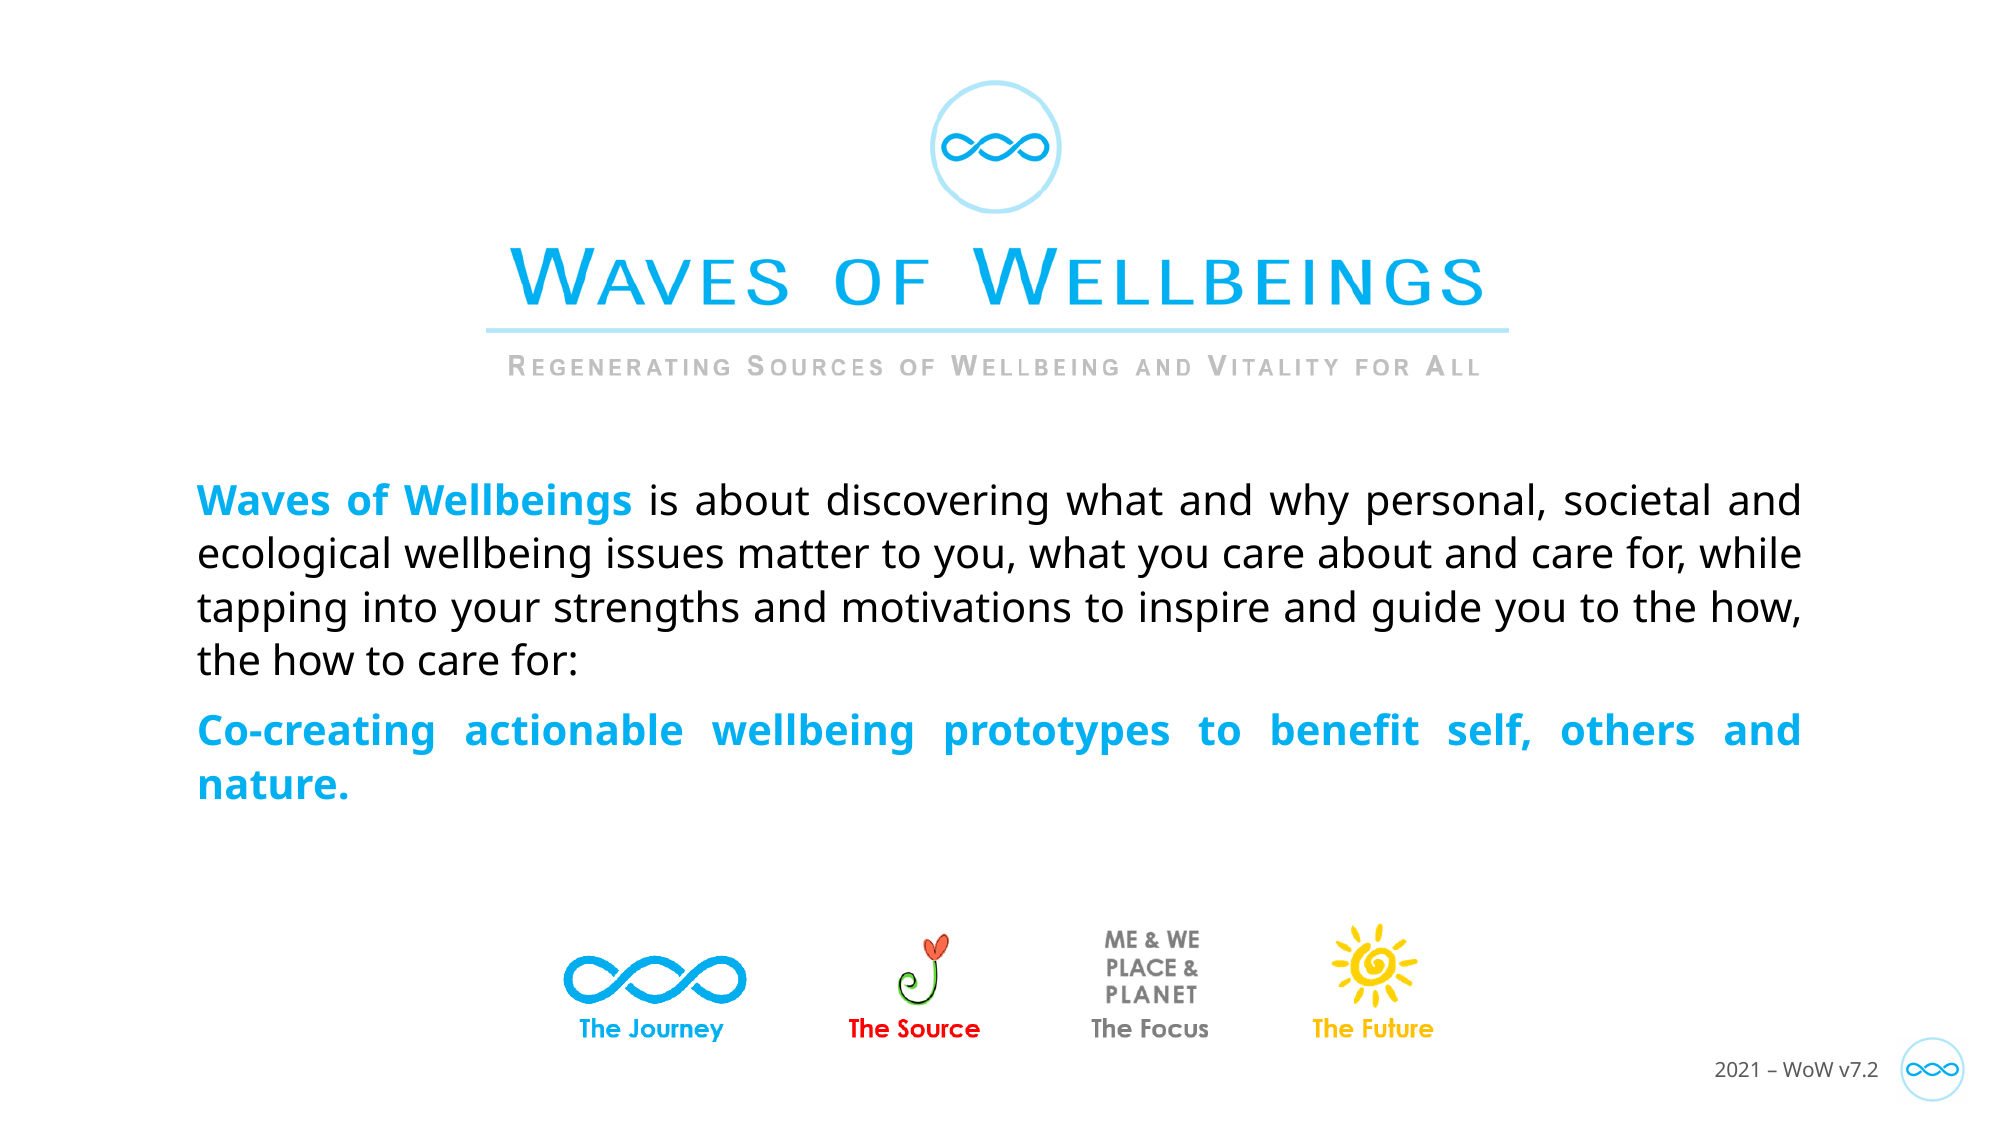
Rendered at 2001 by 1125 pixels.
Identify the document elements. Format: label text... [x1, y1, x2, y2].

picture [554, 917, 1446, 1051]
picture [461, 75, 1539, 399]
text_box 2021 – WoW v7.2 [1699, 1049, 1897, 1090]
text_box Waves of Wellbeings is about discovering what and why personal, societal and ecological wellbeing issues matter to you, what you care about and care for, while tapping into your strengths and motivations to inspire and guide you to the how, the how to care for: Co-creating actionable wellbeing prototypes to benefit self, others and nature. [182, 462, 1818, 815]
picture [1897, 1036, 1968, 1103]
